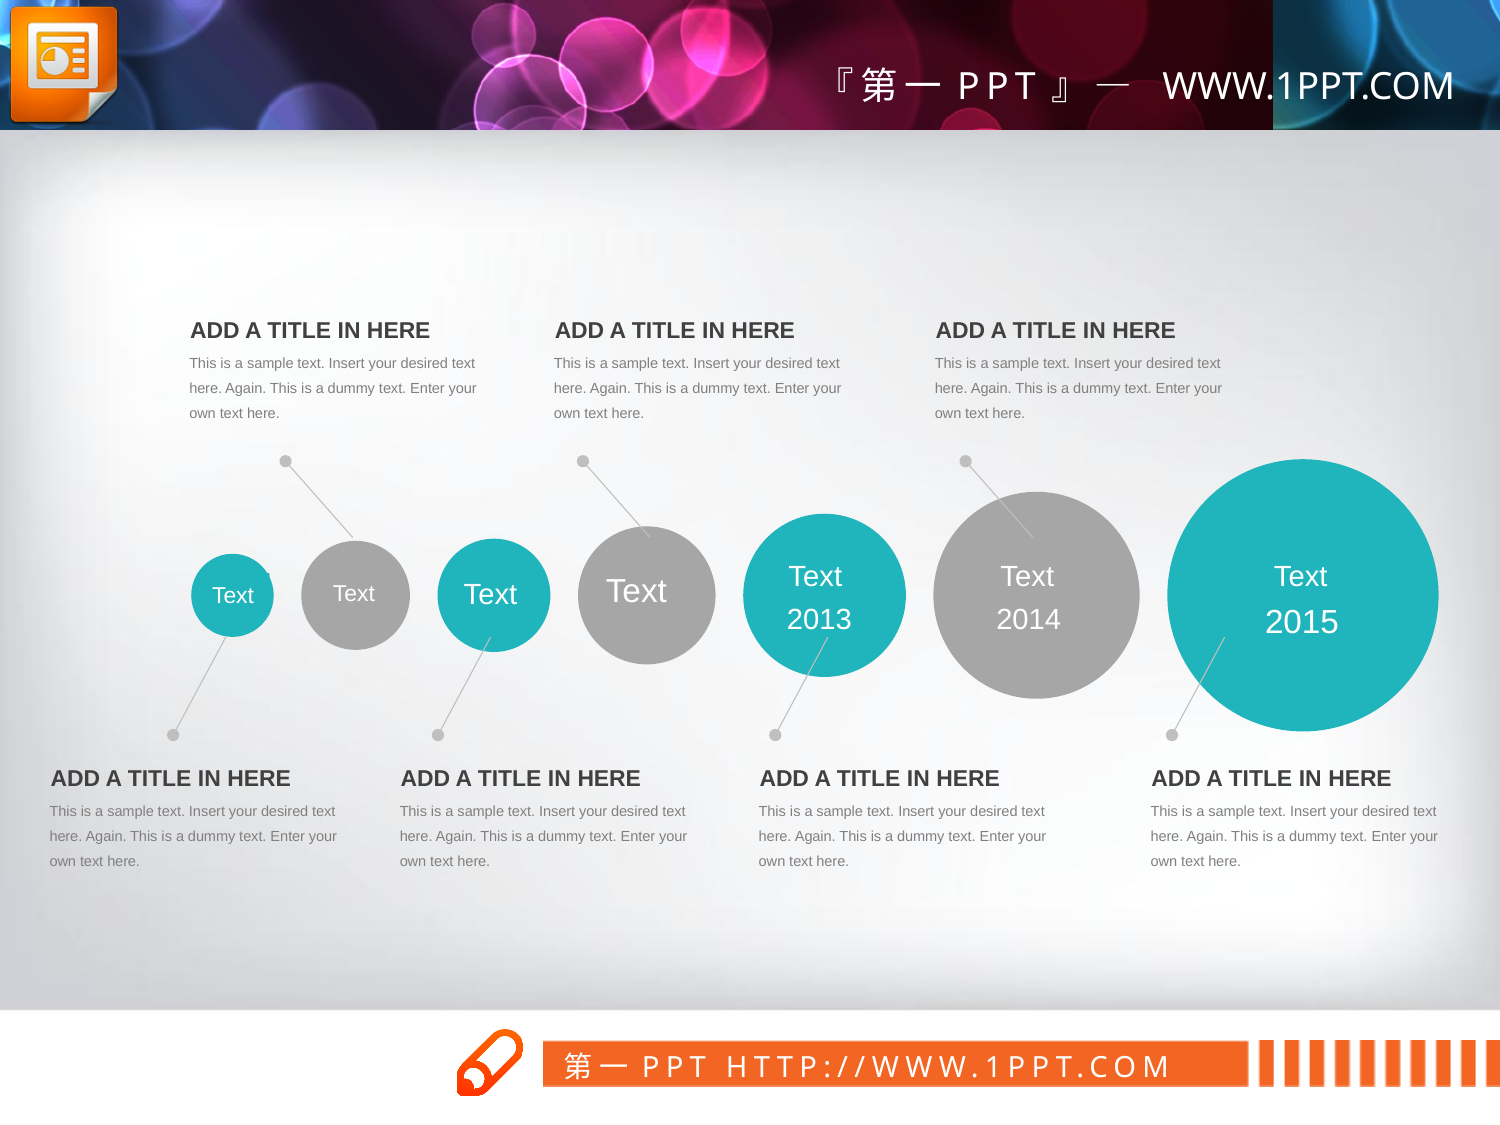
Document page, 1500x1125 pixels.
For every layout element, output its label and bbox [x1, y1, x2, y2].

text_box [1135, 750, 1459, 875]
text_box [576, 455, 639, 524]
text_box [538, 302, 863, 431]
picture [543, 1040, 1500, 1087]
text_box [190, 553, 274, 638]
text_box [174, 302, 498, 431]
text_box [167, 644, 223, 742]
text_box [742, 513, 907, 678]
picture [0, 0, 1500, 1012]
text_box [933, 491, 1140, 699]
text_box [919, 302, 1244, 431]
text_box [301, 540, 411, 651]
text_box [279, 455, 353, 538]
text_box [431, 662, 478, 742]
text_box [769, 687, 802, 742]
text_box [384, 750, 709, 875]
text_box [743, 750, 1068, 875]
text_box [34, 750, 359, 875]
text_box [1167, 458, 1439, 732]
text_box [577, 526, 716, 665]
text_box [437, 538, 551, 653]
text_box [959, 455, 992, 490]
